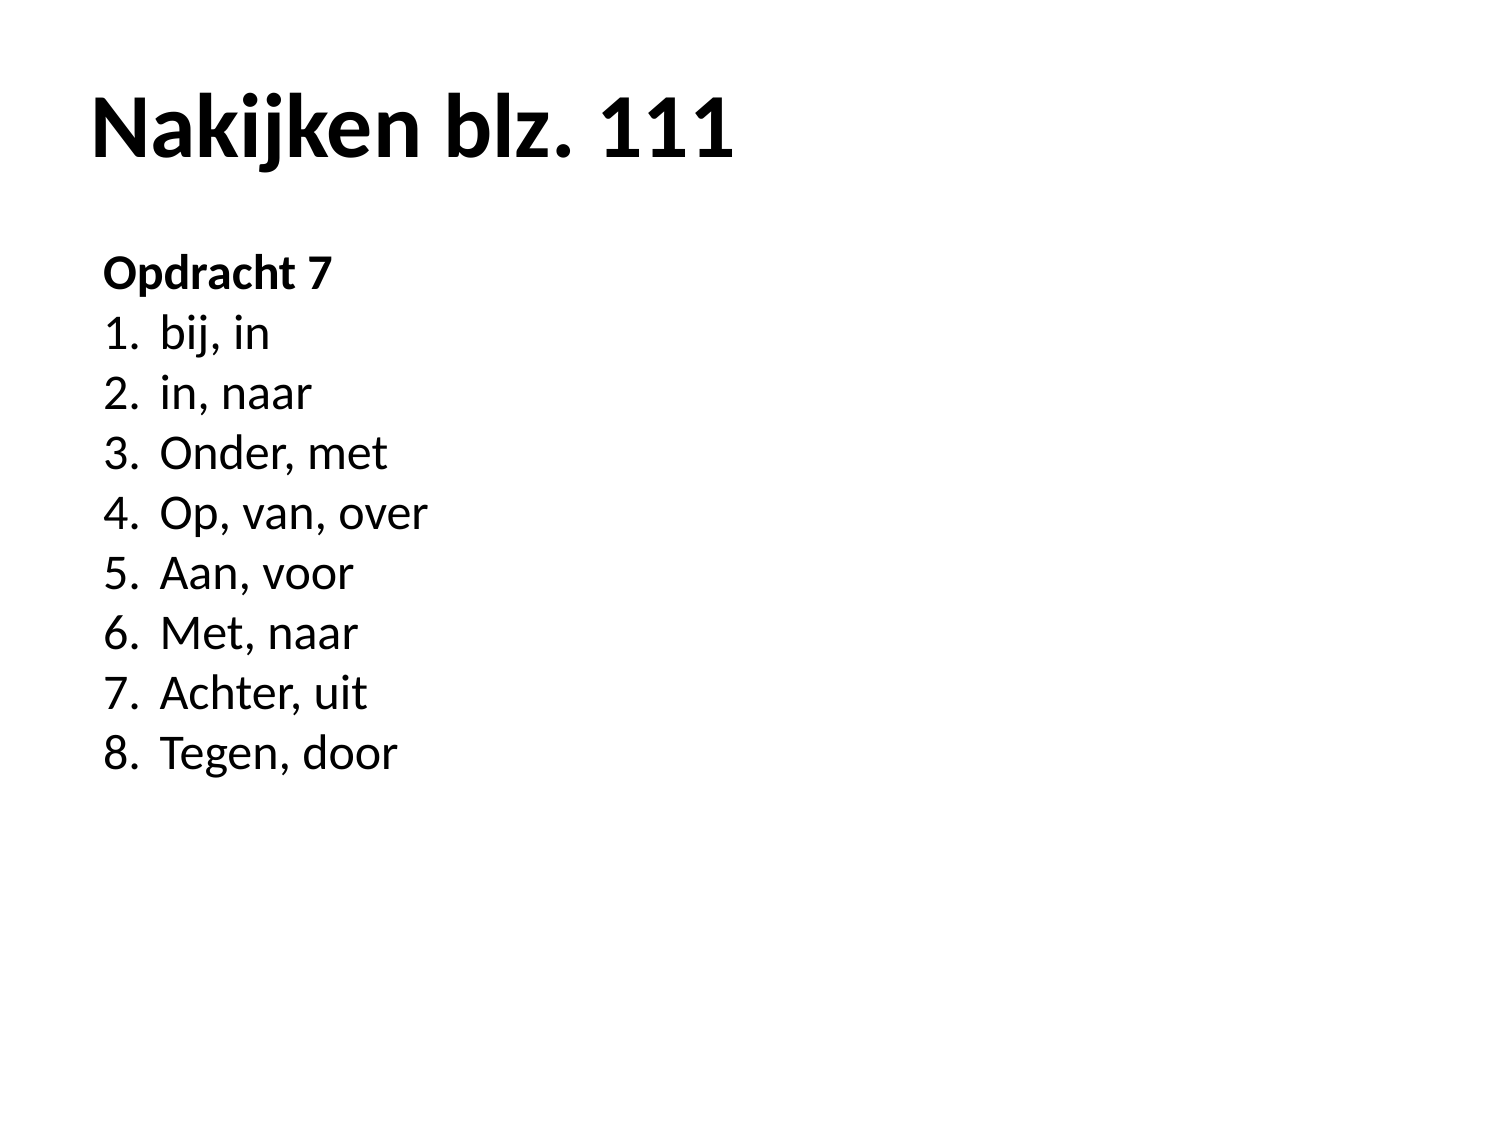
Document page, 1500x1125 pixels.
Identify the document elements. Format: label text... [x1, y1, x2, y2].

title Nakijken blz. 111 [75, 45, 1425, 197]
text_box Opdracht 7 bij, in in, naar Onder, met Op, van, over Aan, voor Met, naar Achter, uit Tegen, door [88, 231, 839, 787]
